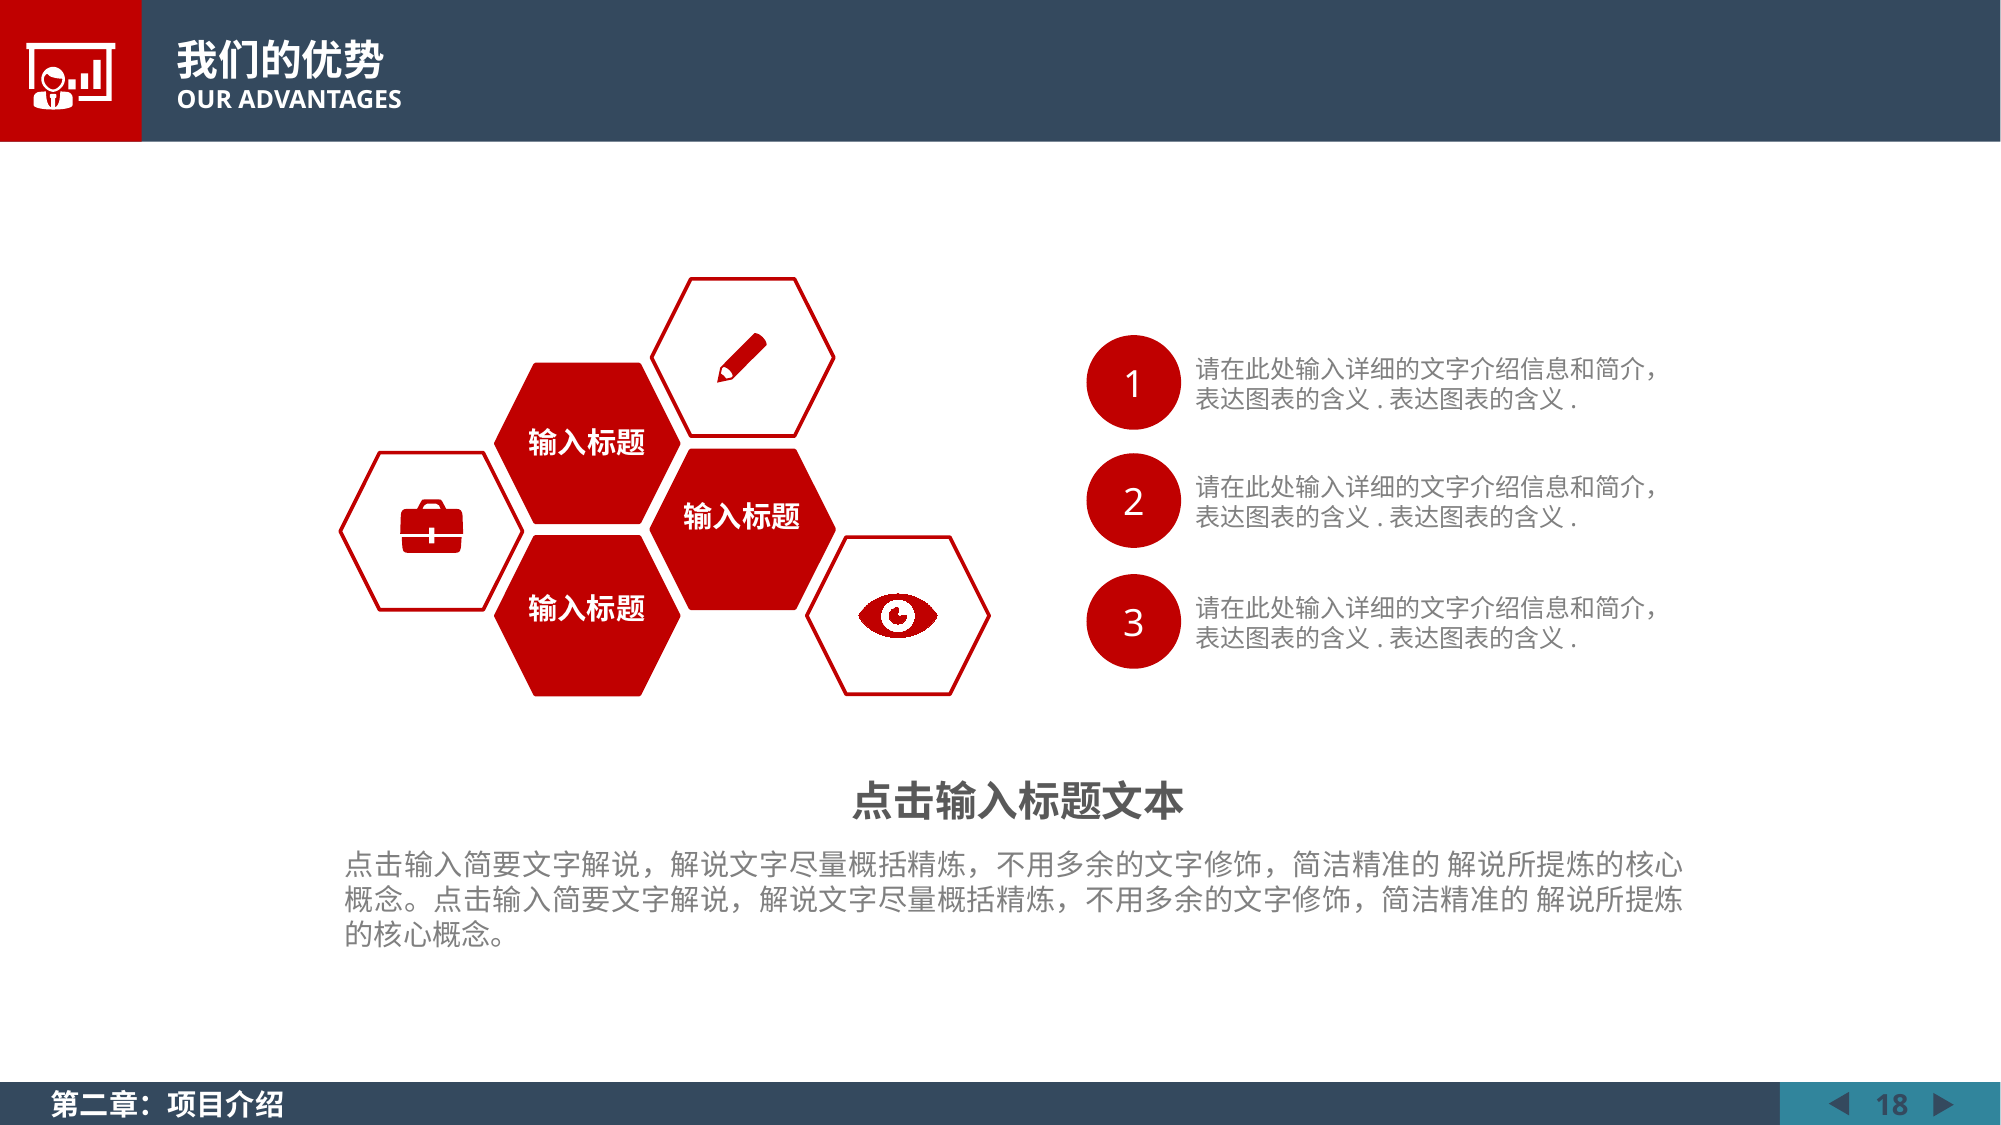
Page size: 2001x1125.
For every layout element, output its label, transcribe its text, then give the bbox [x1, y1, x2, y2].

text_box 3 [1084, 572, 1181, 671]
text_box 我们的优势 OUR ADVANTAGES [161, 59, 859, 138]
text_box 1 [1084, 333, 1181, 432]
text_box 第二章：项目介绍 [0, 1078, 339, 1125]
text_box [26, 42, 116, 101]
text_box 点击输入标题文本 [851, 775, 1190, 826]
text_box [399, 332, 938, 638]
text_box 2 [1084, 451, 1181, 550]
text_box 18 [1779, 1078, 2001, 1125]
text_box 点击输入简要文字解说，解说文字尽量概括精炼，不用多余的文字修饰，简洁精准的 解说所提炼的核心概念。点击输入简要文字解说，解说文字尽量概括精炼，不用多余的文字修饰，简洁精准的 解说所提炼的核心概念。 [344, 846, 1686, 952]
text_box [33, 91, 73, 110]
text_box 请在此处输入详细的文字介绍信息和简介，表达图表的含义.表达图表的含义. [1181, 464, 1698, 585]
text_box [340, 278, 990, 695]
text_box [0, 0, 144, 144]
text_box [339, 1080, 1778, 1125]
text_box 请在此处输入详细的文字介绍信息和简介，表达图表的含义.表达图表的含义. [1181, 585, 1698, 716]
text_box [144, 0, 2001, 144]
text_box 请在此处输入详细的文字介绍信息和简介，表达图表的含义.表达图表的含义. [1181, 346, 1698, 464]
